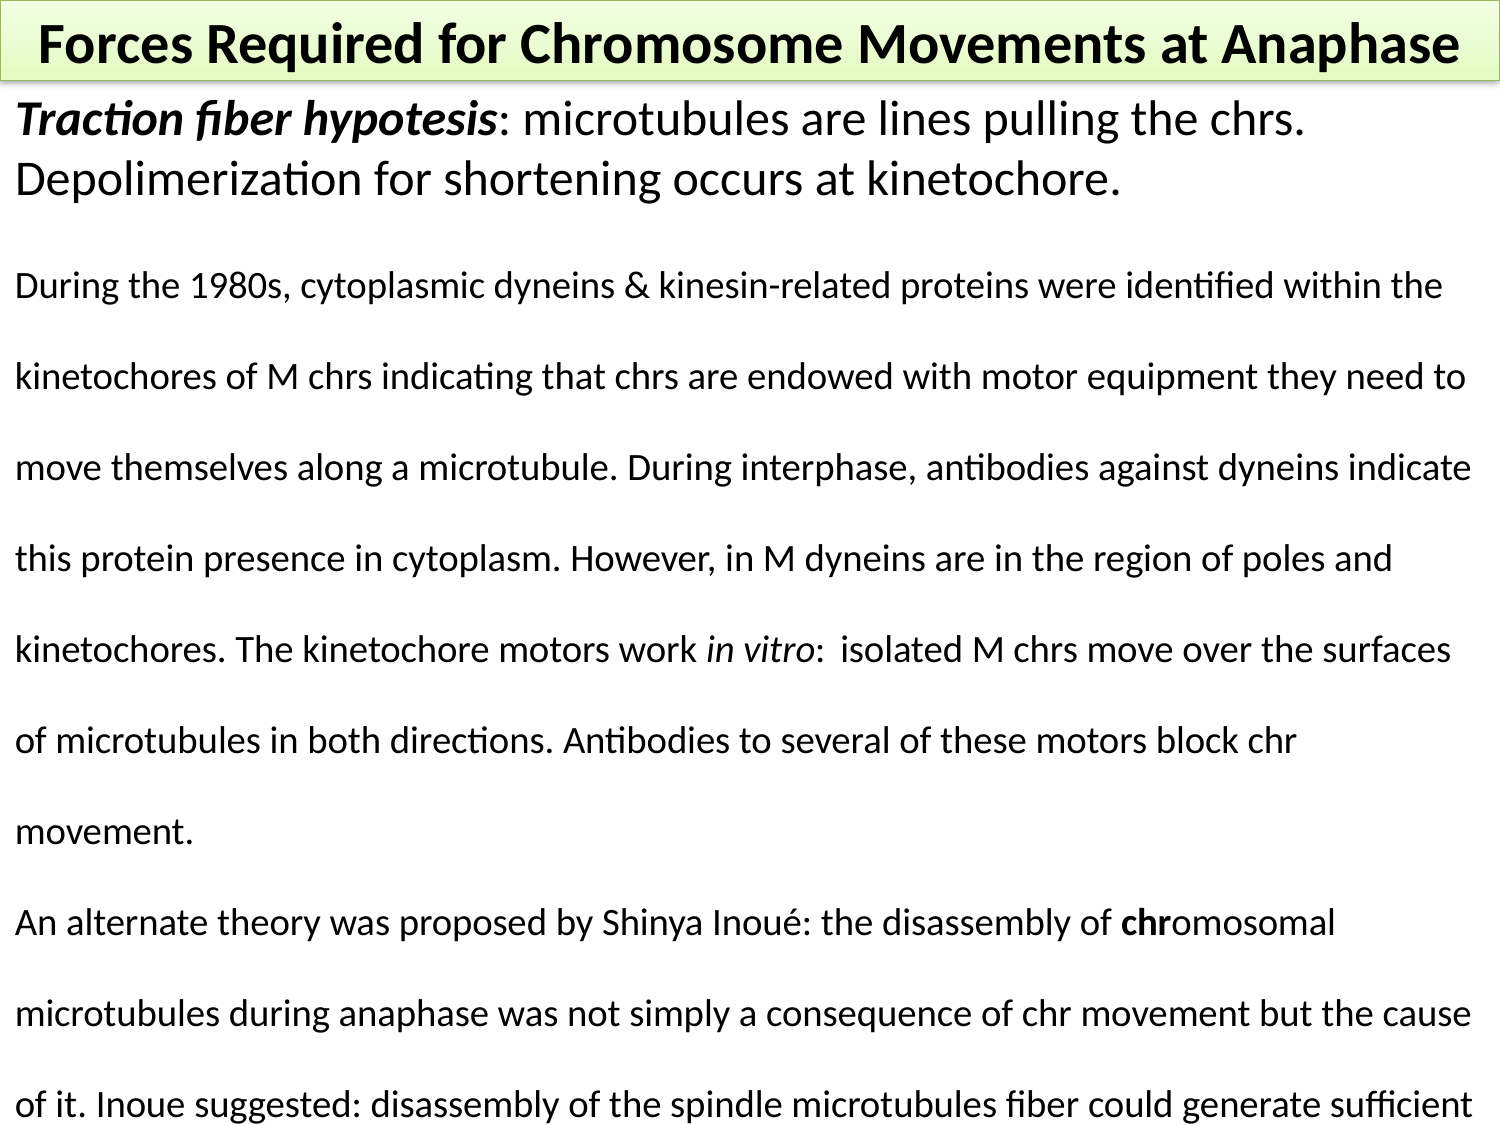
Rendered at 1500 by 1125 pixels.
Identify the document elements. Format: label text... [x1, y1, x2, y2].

title Forces Required for Chromosome Movements at Anaphase [0, 0, 1500, 78]
text_box During the 1980s, cytoplasmic dyneins & kinesin-related proteins were identified within the kinetochores of M chrs indicating that chrs are endowed with motor equipment they need to move themselves along a microtubule. During interphase, antibodies against dyneins indicate this protein presence in cytoplasm. However, in M dyneins are in the region of poles and kinetochores. The kinetochore motors work in vitro: isolated M chrs move over the surfaces of microtubules in both directions. Antibodies to several of these motors block chr movement. An alternate theory was proposed by Shinya Inoué: the disassembly of chromosomal microtubules during anaphase was not simply a consequence of chr movement but the cause of it. Inoue suggested: disassembly of the spindle microtubules fiber could generate sufficient force to pull the chrs forward. One would not expect the dissolution of a fiber at one end to provide much pulling force; however, calculations reveal that very little force is required to move an object as small as a chromosome such a short distance—probably as little as 10-8 dynes (= 20 to 30 molecules of ATP). [0, 208, 1500, 1125]
list Traction fiber hypotesis: microtubules are lines pulling the chrs. Depolimerization for shortening occurs at kinetochore. [0, 78, 1500, 208]
